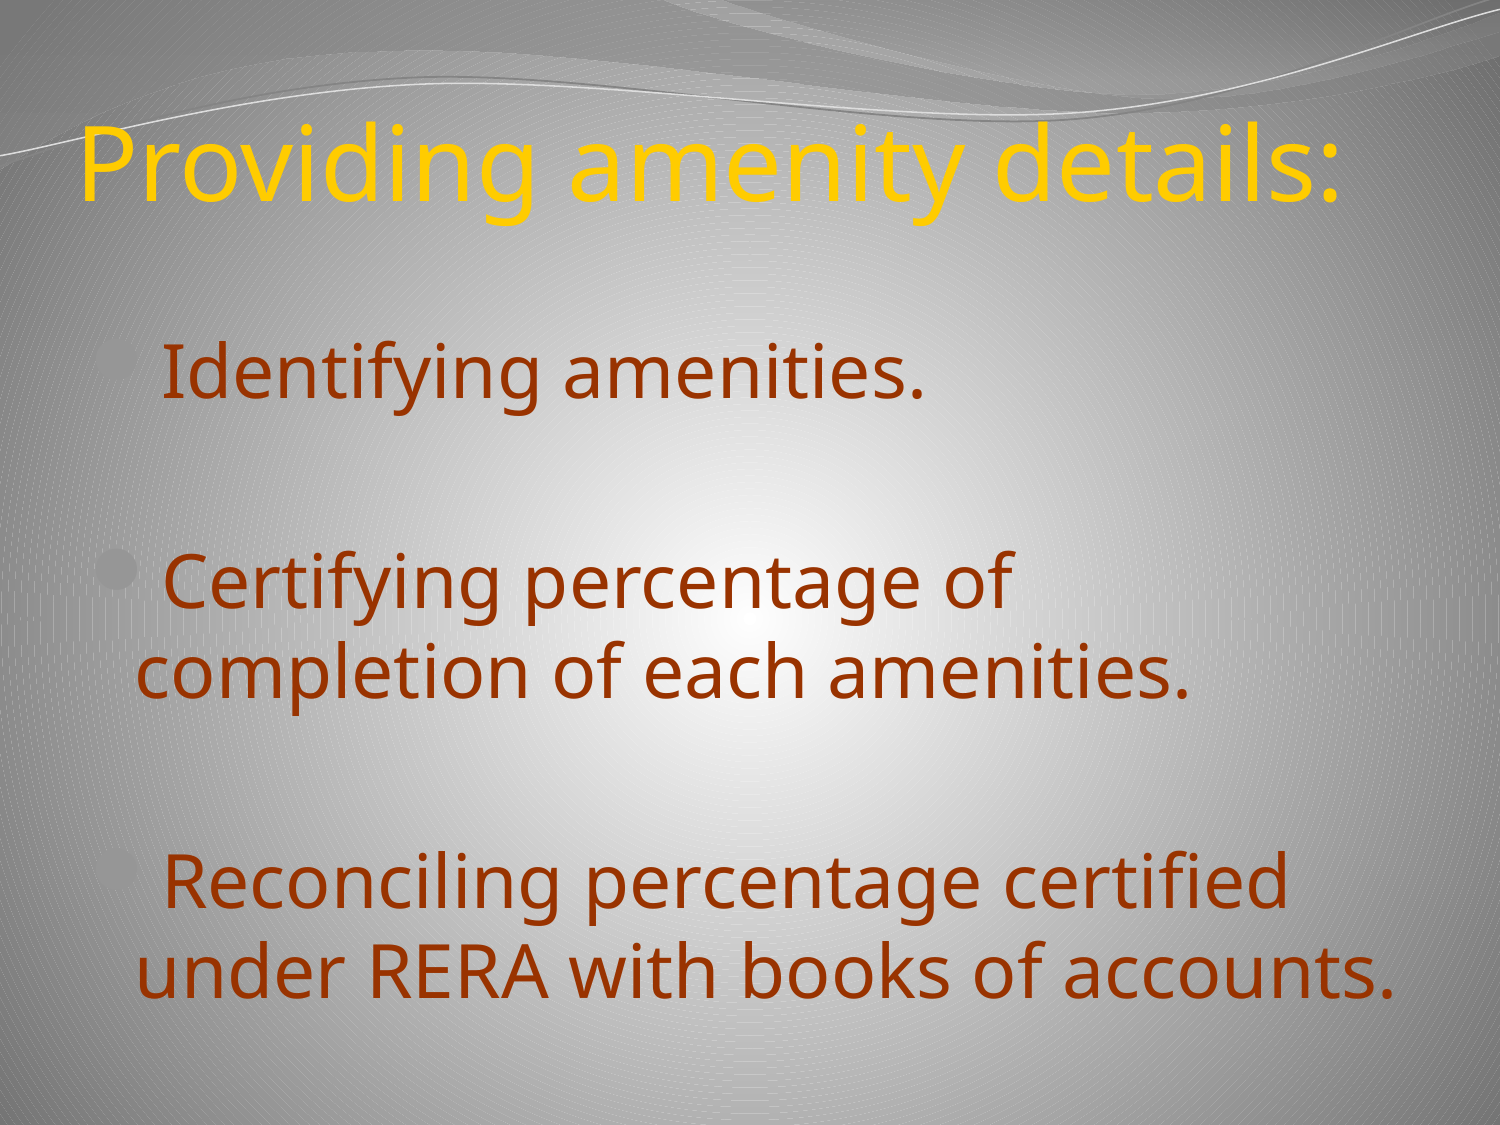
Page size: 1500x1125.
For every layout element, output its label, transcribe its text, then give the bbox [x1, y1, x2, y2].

list Identifying amenities. Certifying percentage of completion of each amenities. Reconciling percentage certified under RERA with books of accounts. [75, 210, 1425, 1067]
title Providing amenity details: [75, 58, 1425, 210]
